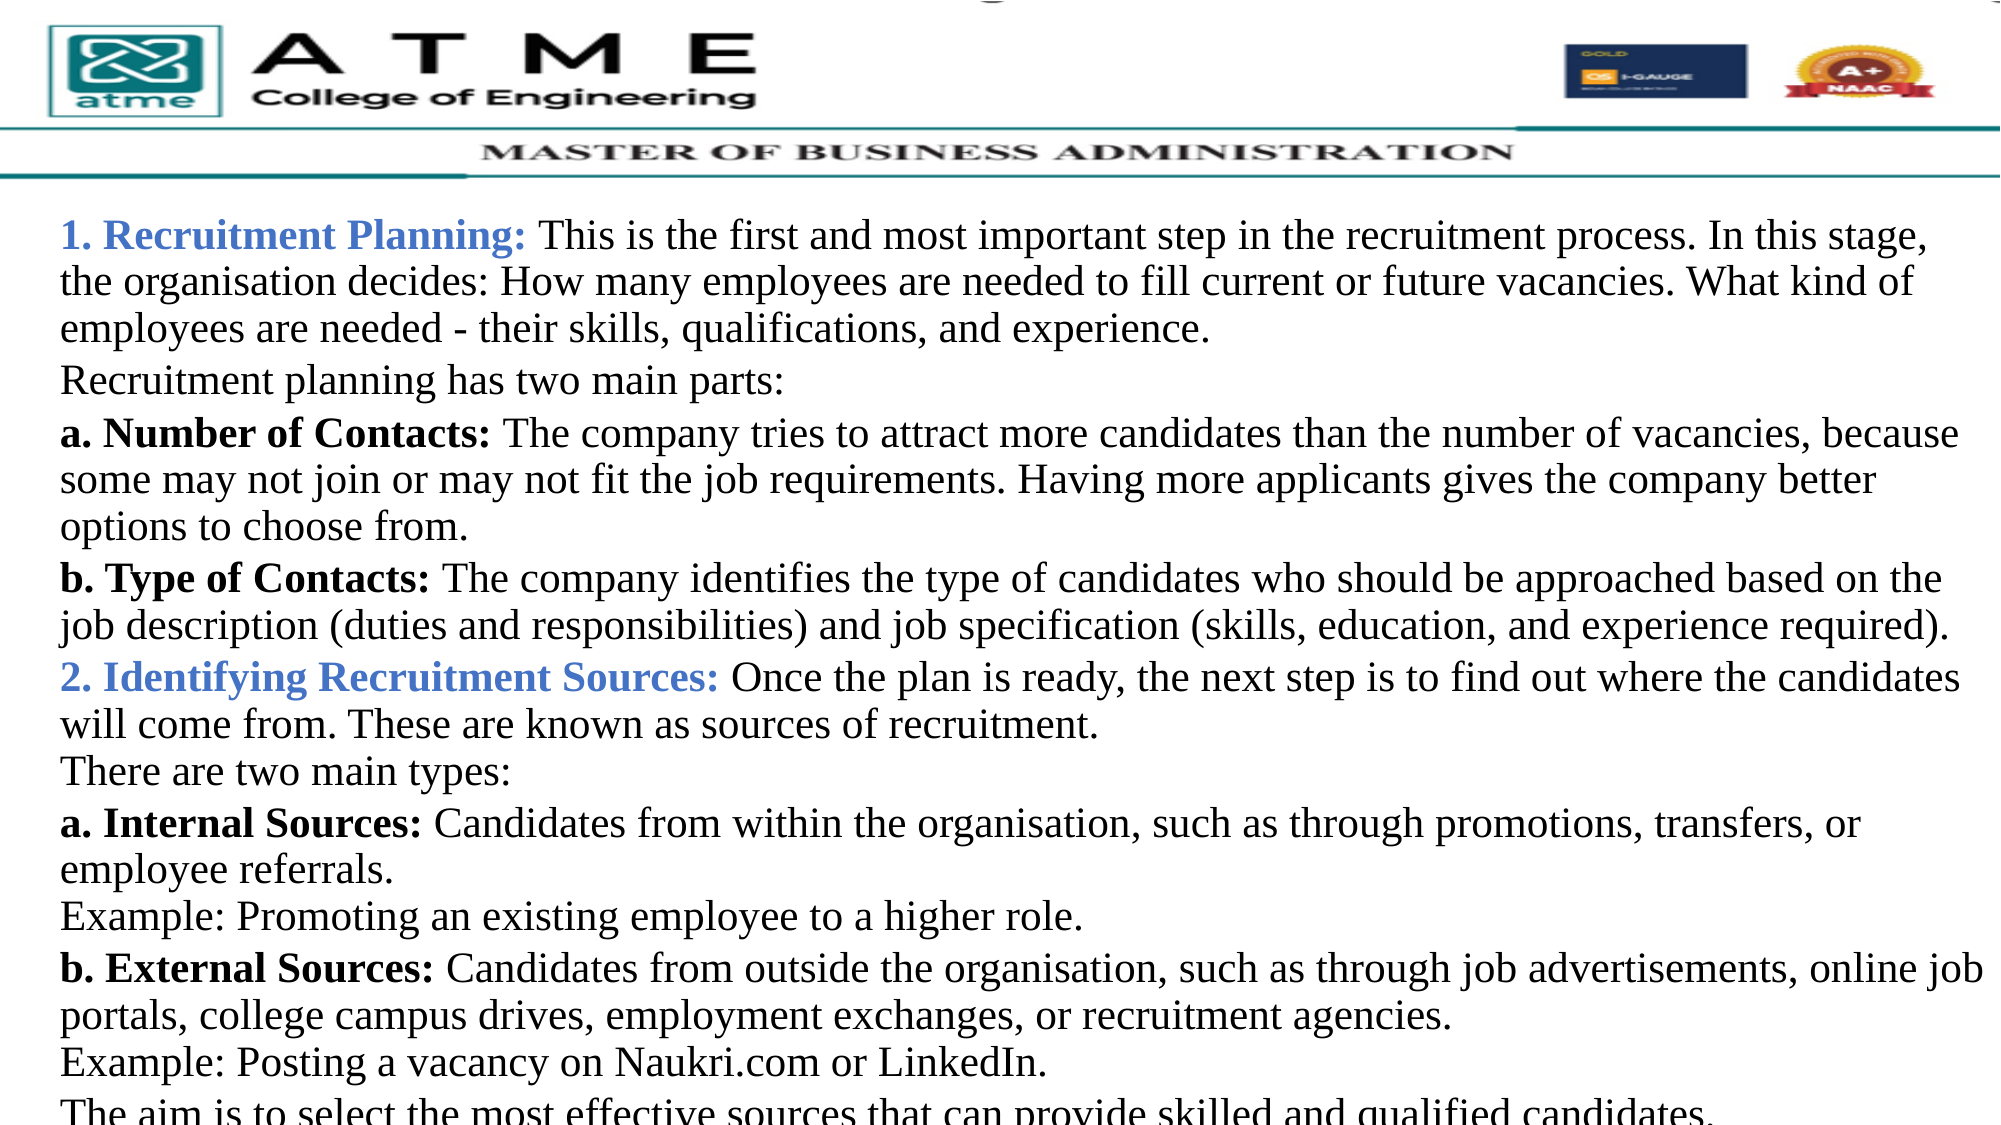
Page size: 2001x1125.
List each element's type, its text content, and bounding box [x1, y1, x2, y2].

list 1. Recruitment Planning: This is the first and most important step in the recruitment process. In this stage, the organisation decides: How many employees are needed to fill current or future vacancies. What kind of employees are needed - their skills, qualifications, and experience. Recruitment planning has two main parts: a. Number of Contacts: The company tries to attract more candidates than the number of vacancies, because some may not join or may not fit the job requirements. Having more applicants gives the company better options to choose from. b. Type of Contacts: The company identifies the type of candidates who should be approached based on the job description (duties and responsibilities) and job specification (skills, education, and experience required). 2. Identifying Recruitment Sources: Once the plan is ready, the next step is to find out where the candidates will come from. These are known as sources of recruitment. There are two main types: a. Internal Sources: Candidates from within the organisation, such as through promotions, transfers, or employee referrals. Example: Promoting an existing employee to a higher role. b. External Sources: Candidates from outside the organisation, such as through job advertisements, online job portals, college campus drives, employment exchanges, or recruitment agencies. Example: Posting a vacancy on Naukri.com or LinkedIn. The aim is to select the most effective sources that can provide skilled and qualified candidates. [44, 204, 2000, 1125]
picture [0, 1, 2000, 180]
